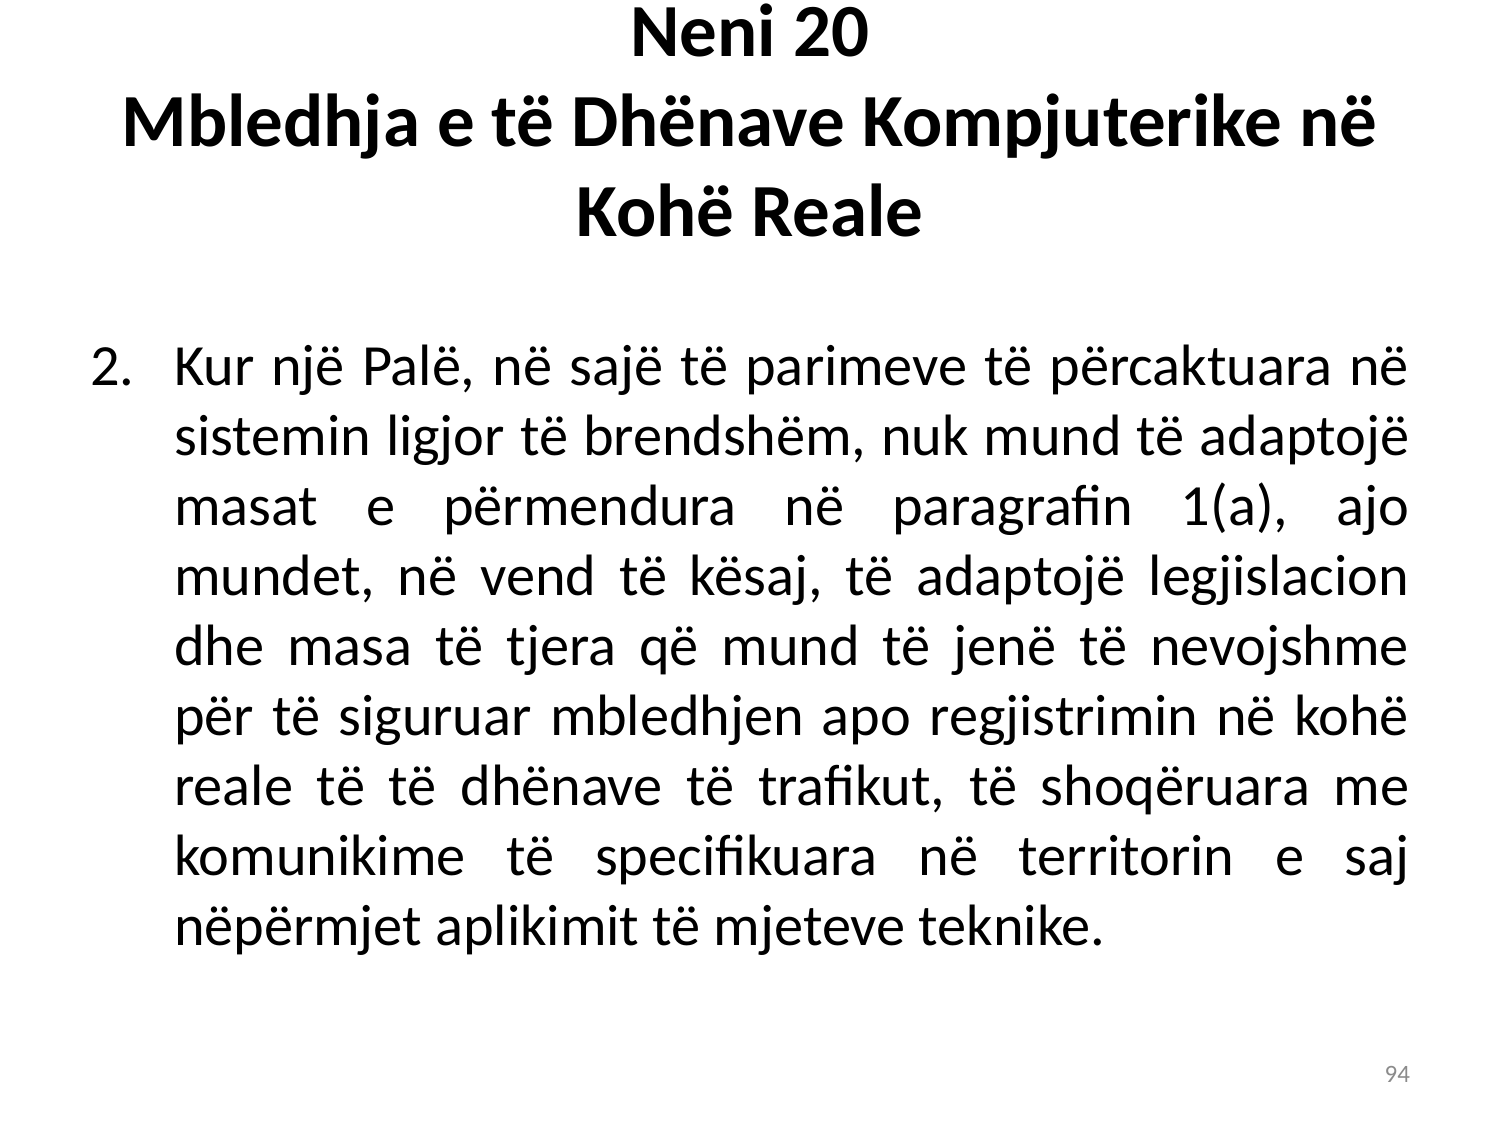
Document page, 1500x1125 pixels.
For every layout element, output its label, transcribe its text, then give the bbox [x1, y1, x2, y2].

list Kur një Palë, në sajë të parimeve të përcaktuara në sistemin ligjor të brendshëm, nuk mund të adaptojë masat e përmendura në paragrafin 1(a), ajo mundet, në vend të kësaj, të adaptojë legjislacion dhe masa të tjera që mund të jenë të nevojshme për të siguruar mbledhjen apo regjistrimin në kohë reale të të dhënave të trafikut, të shoqëruara me komunikime të specifikuara në territorin e saj nëpërmjet aplikimit të mjeteve teknike. [74, 319, 1426, 1006]
slide_number 94 [1074, 1042, 1425, 1103]
title Neni 20 Mbledhja e të Dhënave Kompjuterike në Kohë Reale [74, 0, 1426, 233]
